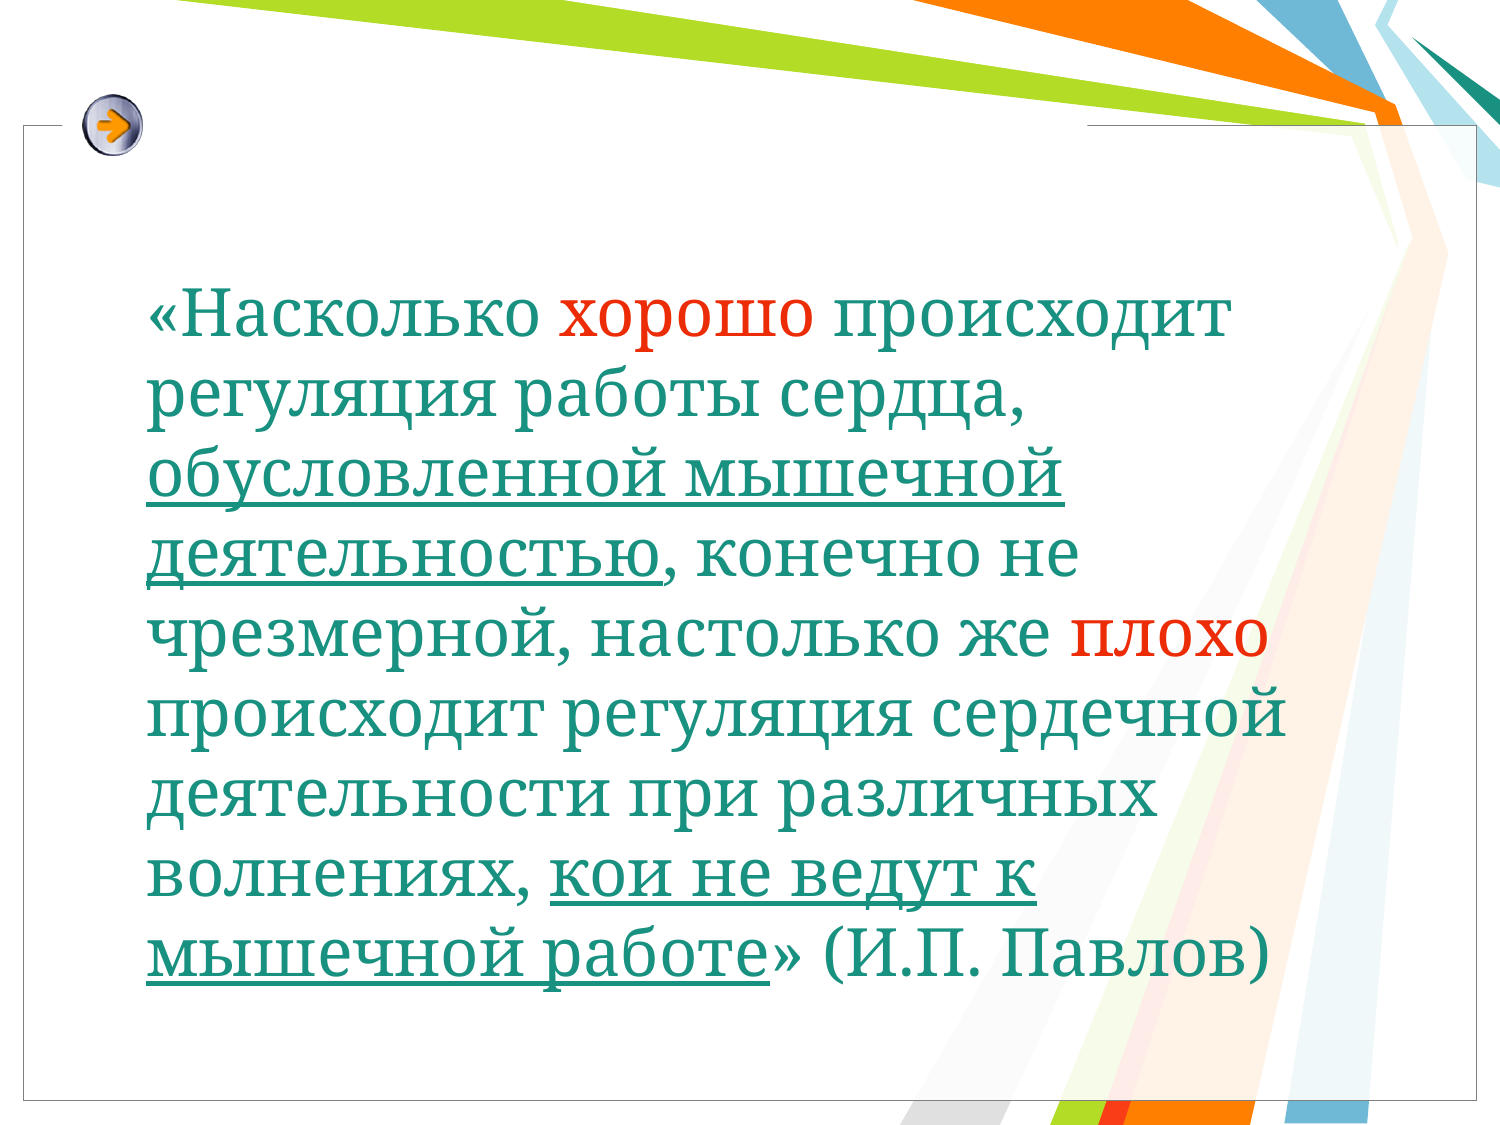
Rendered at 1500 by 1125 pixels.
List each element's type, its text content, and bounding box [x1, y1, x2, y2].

picture [82, 94, 143, 156]
list «Насколько хорошо происходит регуляция работы сердца, обусловленной мышечной деятельностью, конечно не чрезмерной, настолько же плохо происходит регуляция сердечной деятельности при различных волнениях, кои не ведут к мышечной работе» (И.П. Павлов) [75, 262, 1425, 1005]
